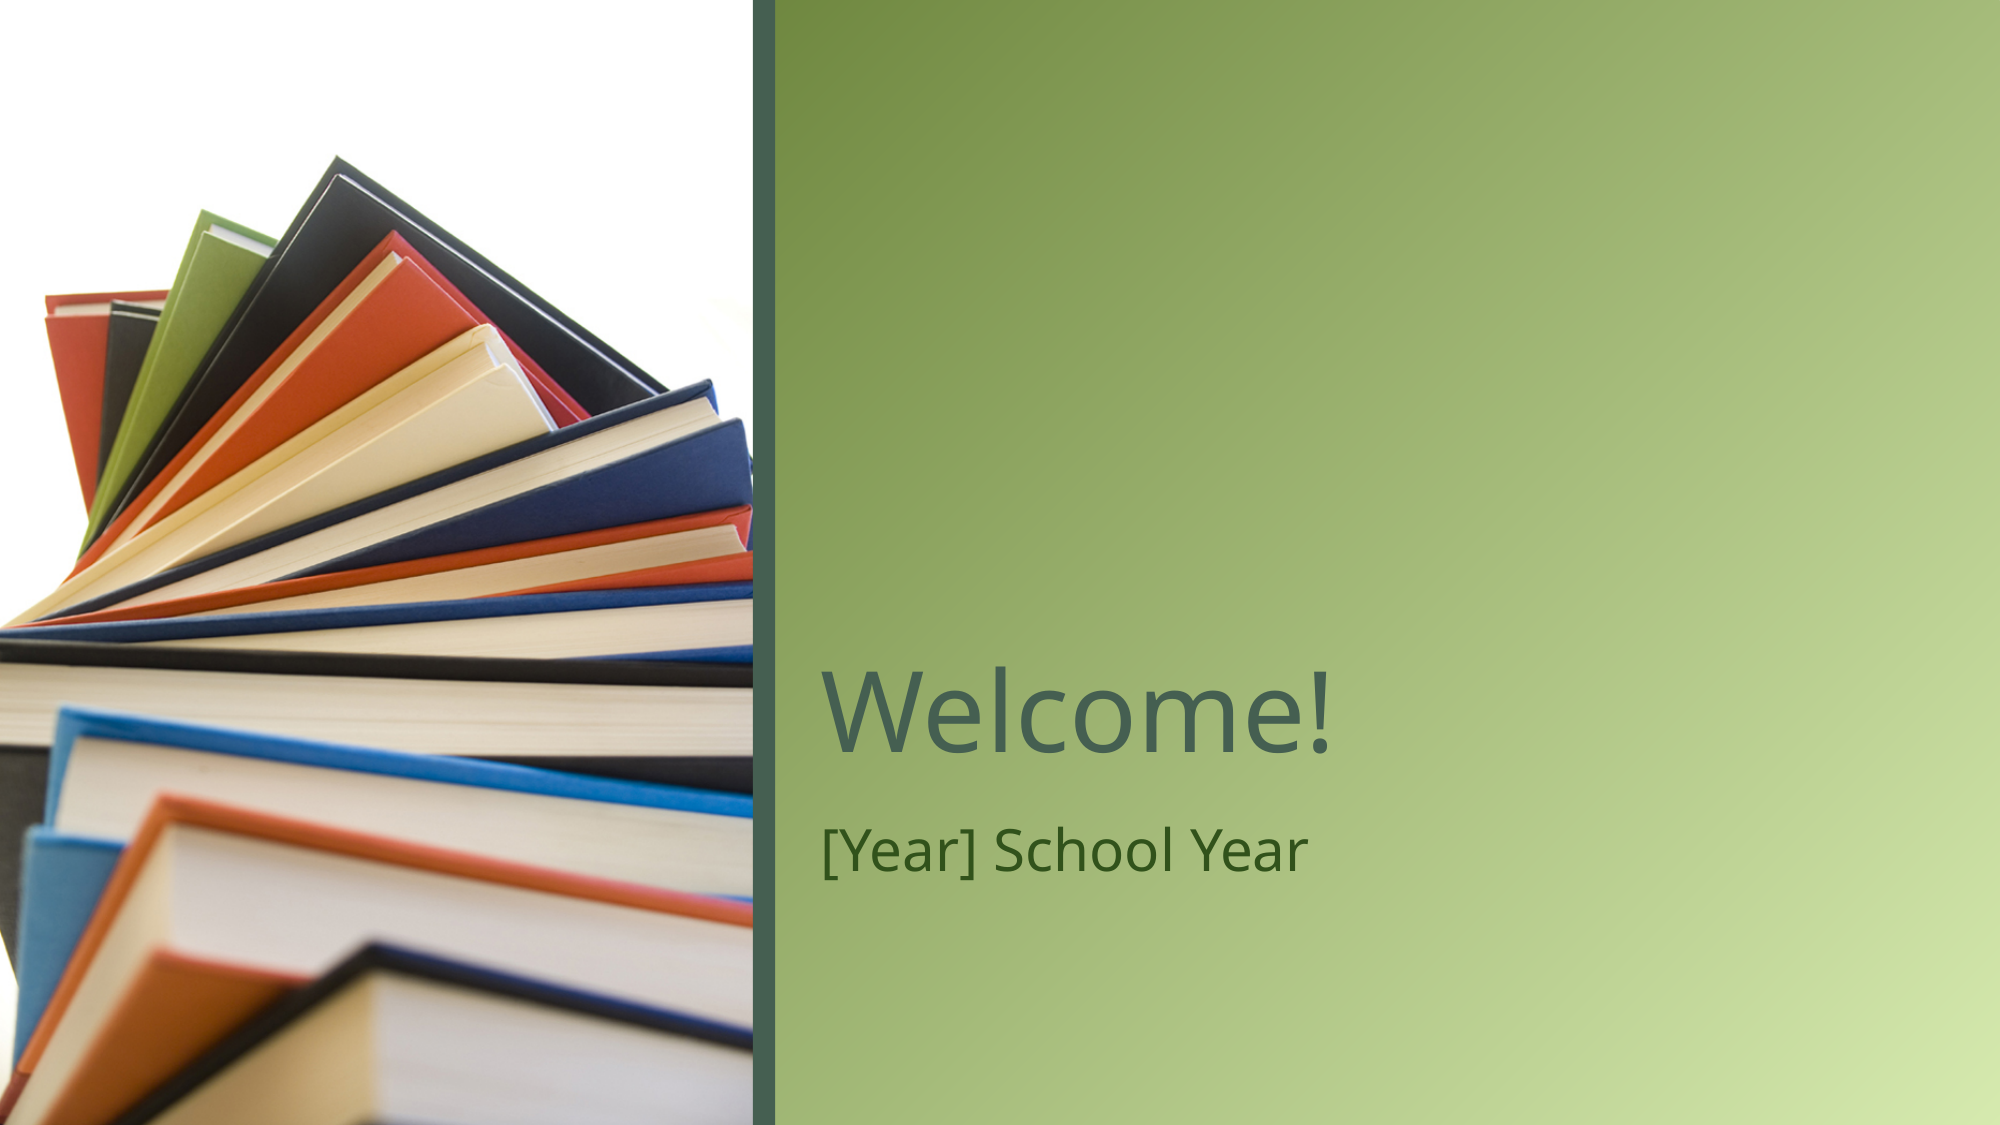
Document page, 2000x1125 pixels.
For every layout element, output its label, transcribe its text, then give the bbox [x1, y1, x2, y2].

subtitle [Year] School Year [800, 808, 1951, 1013]
title Welcome! [800, 245, 1951, 787]
picture [0, 0, 752, 1125]
